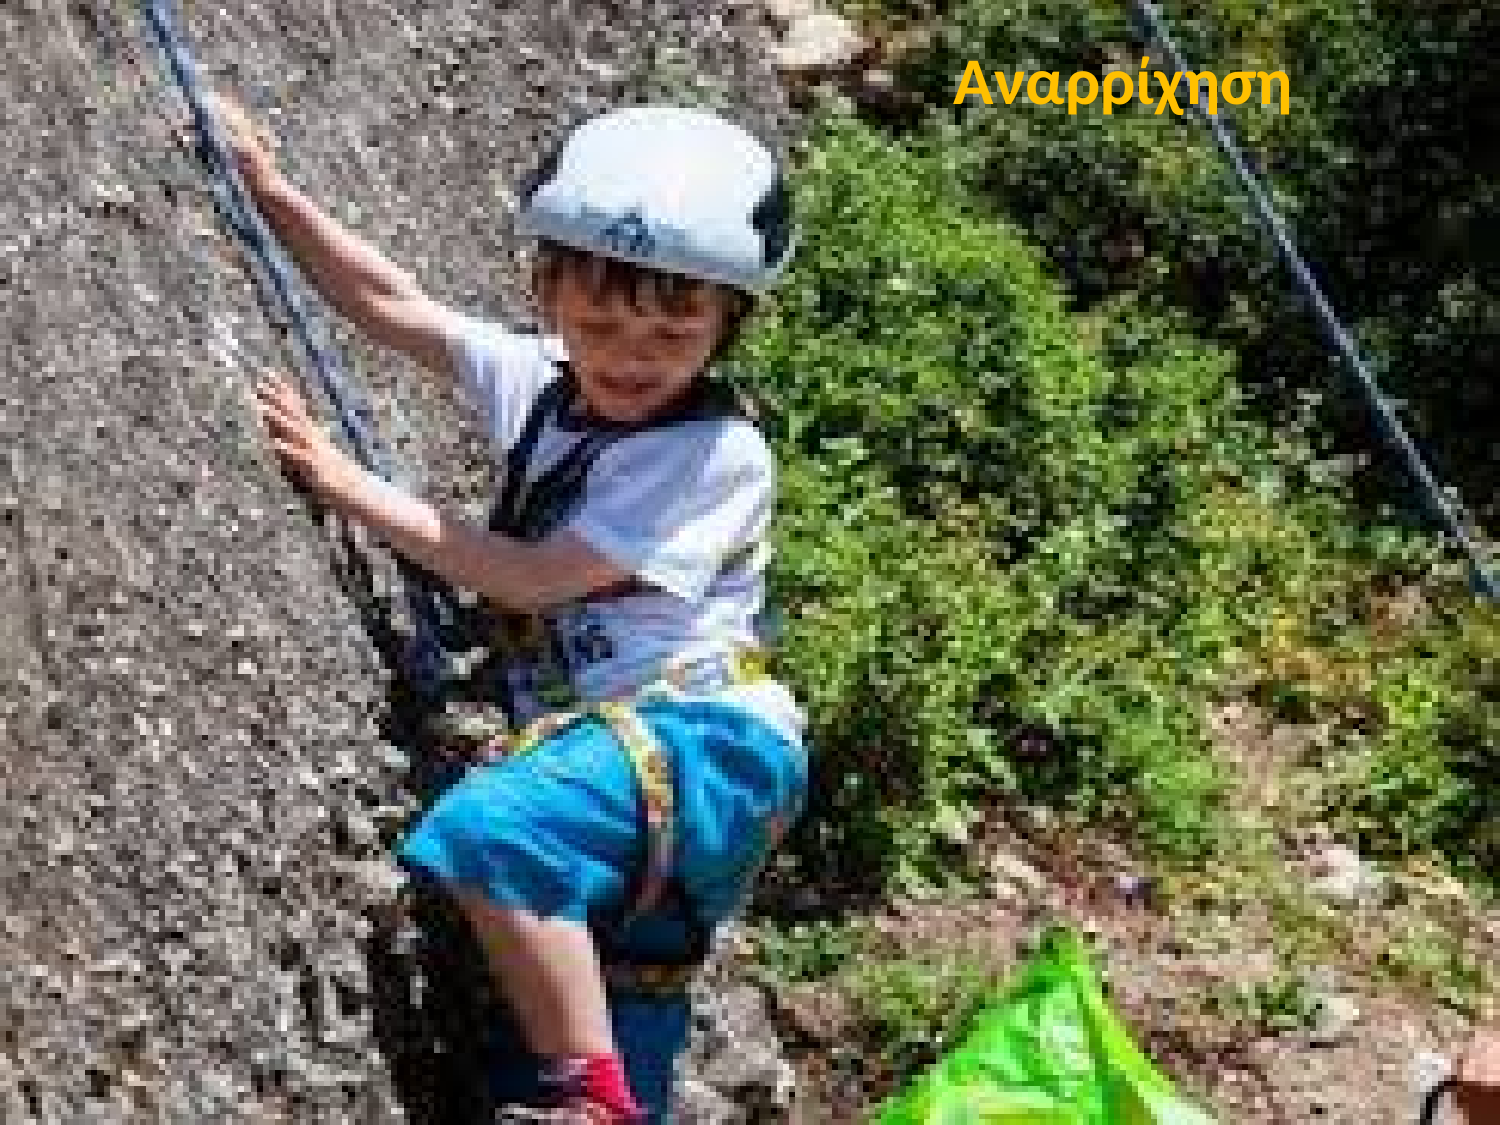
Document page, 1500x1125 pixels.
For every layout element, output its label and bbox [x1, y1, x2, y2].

list [3, 3, 1498, 1120]
